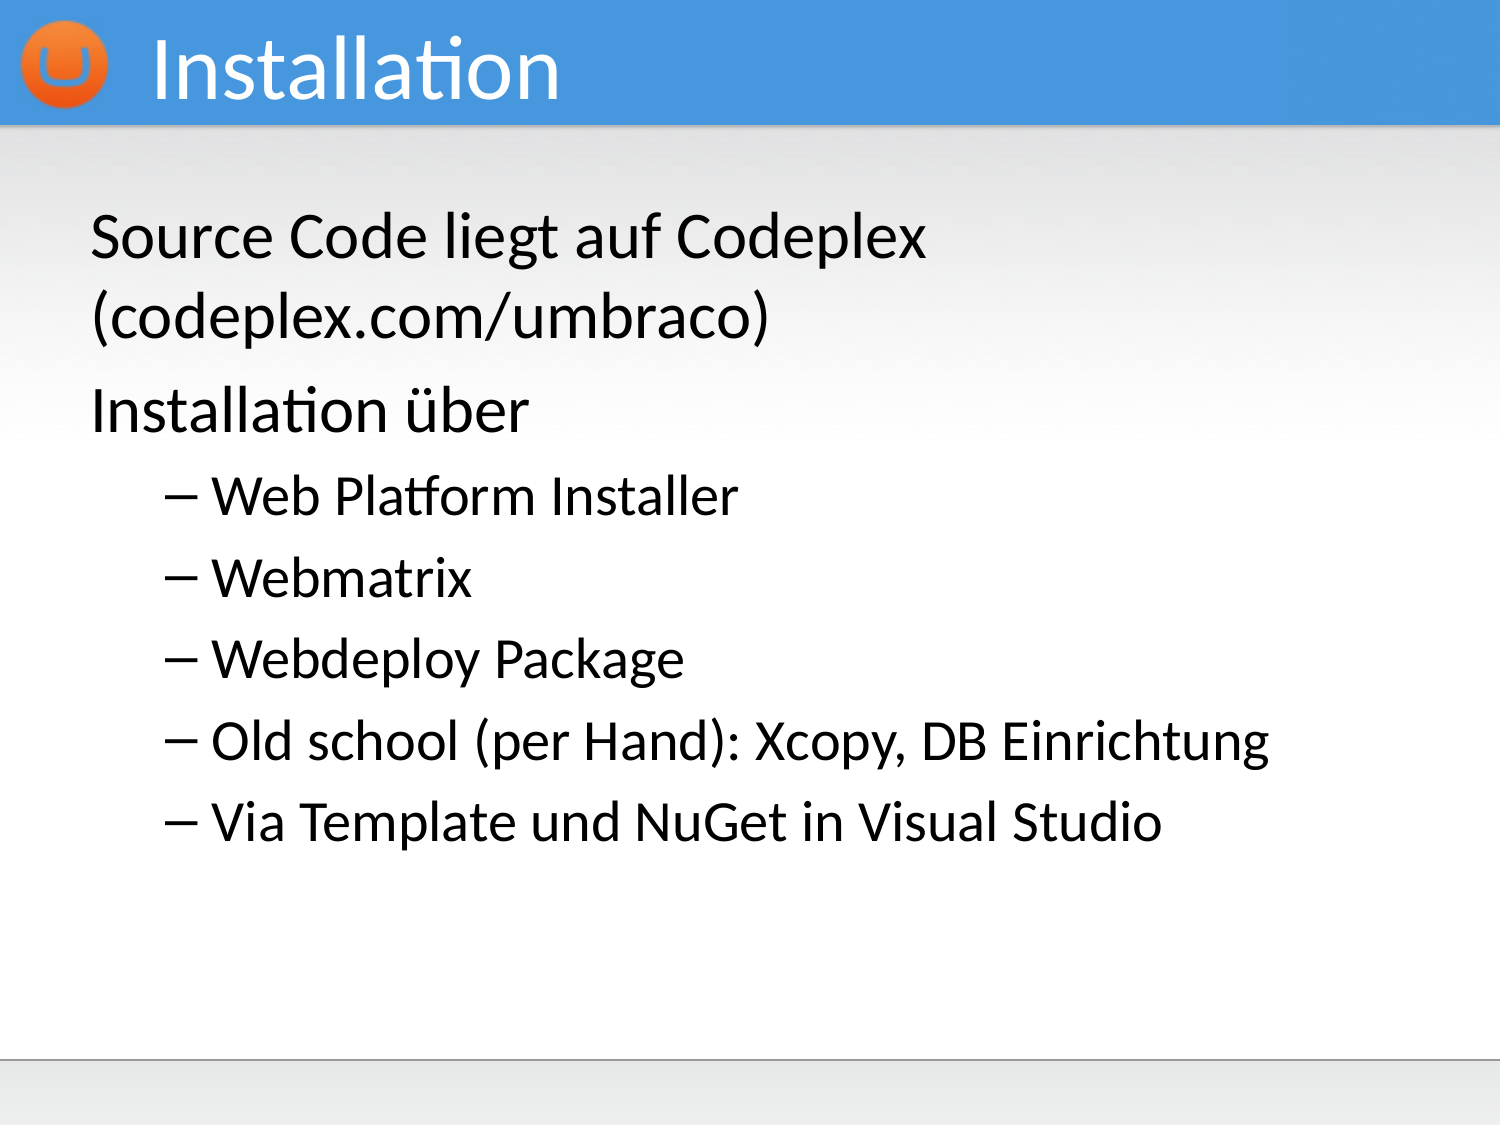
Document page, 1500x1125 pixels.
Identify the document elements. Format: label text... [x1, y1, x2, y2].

title Installation [135, 0, 1500, 126]
list Source Code liegt auf Codeplex (codeplex.com/umbraco) Installation über Web Platform Installer Webmatrix Webdeploy Package Old school (per Hand): Xcopy, DB Einrichtung Via Template und NuGet in Visual Studio [75, 184, 1425, 1005]
picture [0, 0, 1500, 1125]
